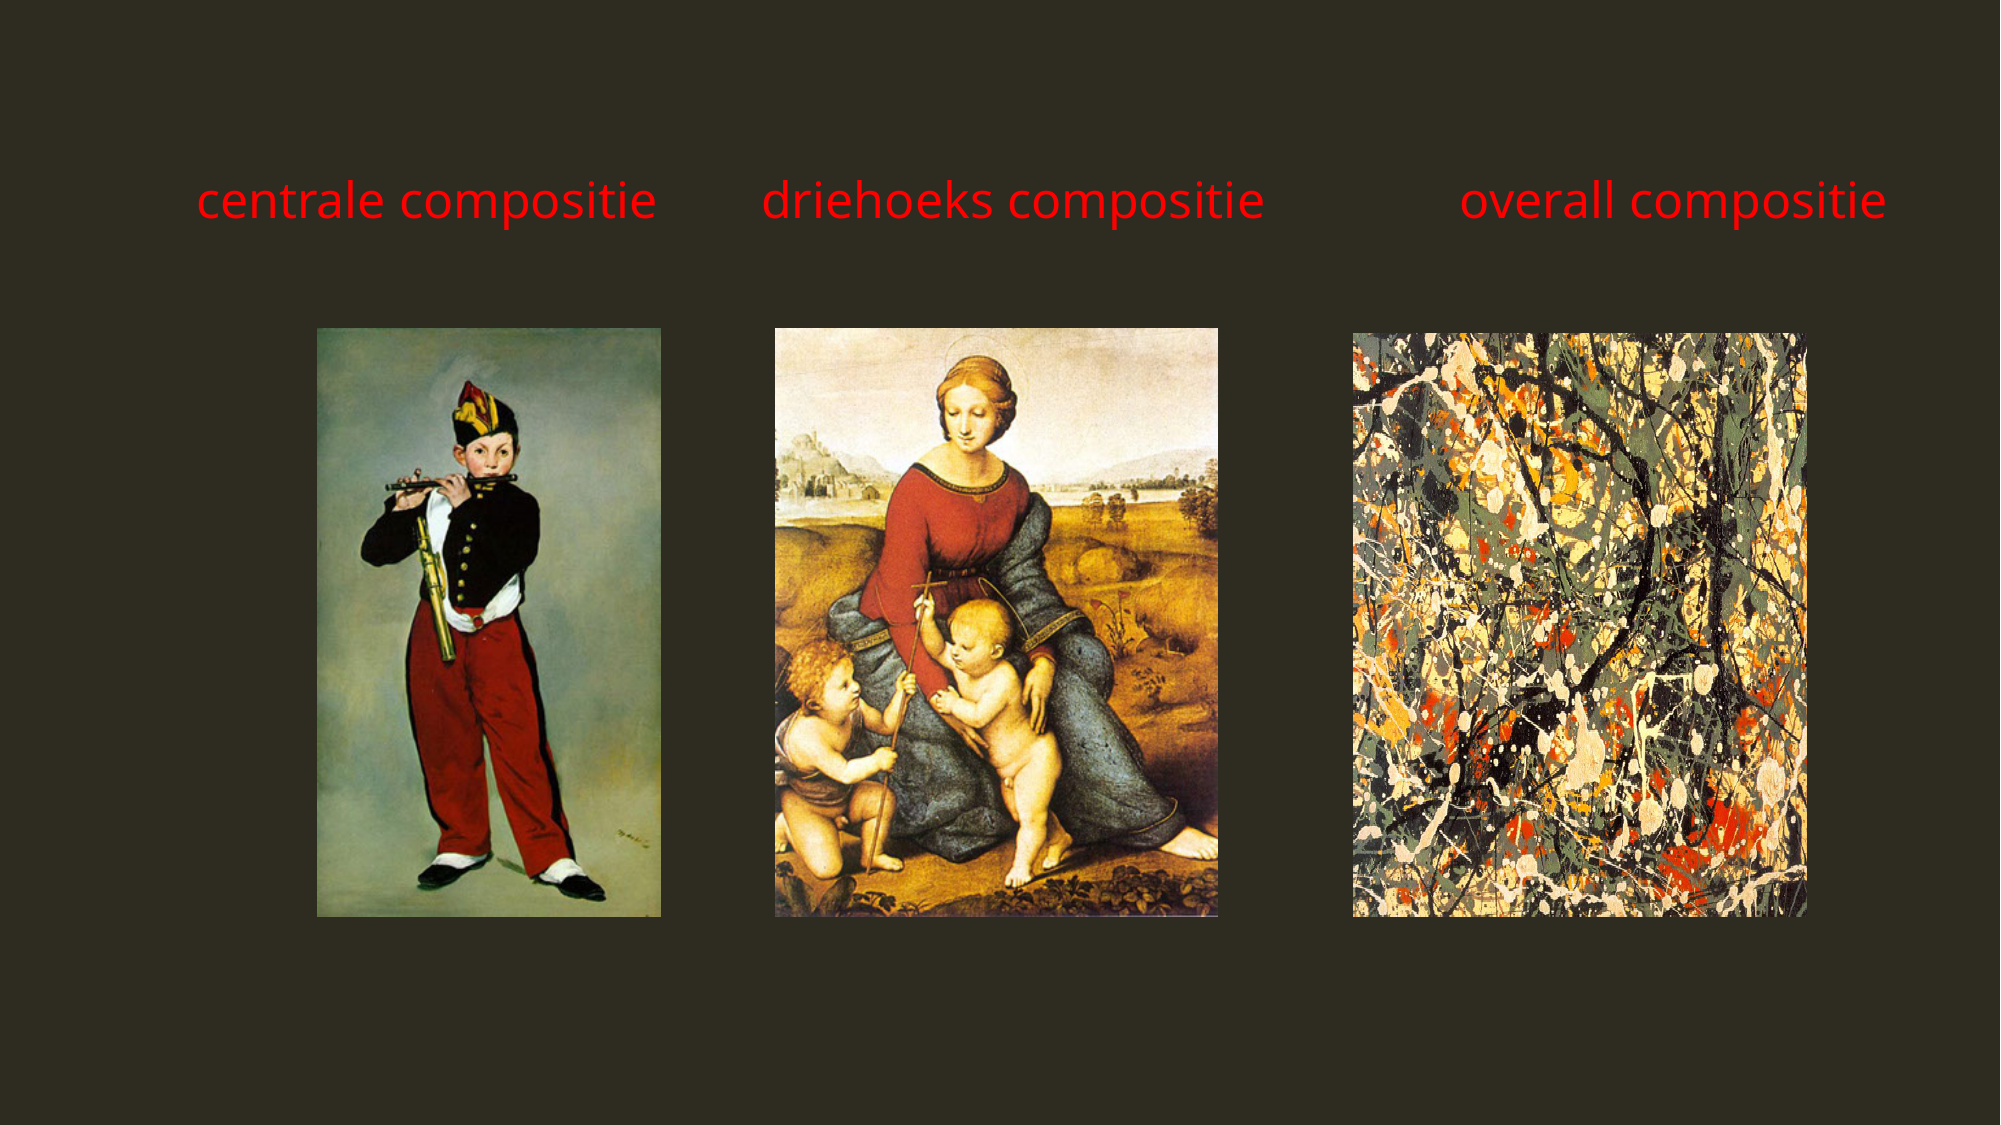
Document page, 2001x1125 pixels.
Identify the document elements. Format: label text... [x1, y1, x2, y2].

text_box centrale compositie driehoeks compositie overall compositie [181, 160, 1904, 236]
picture [775, 328, 1218, 917]
picture [317, 328, 661, 917]
picture [1353, 333, 1807, 917]
